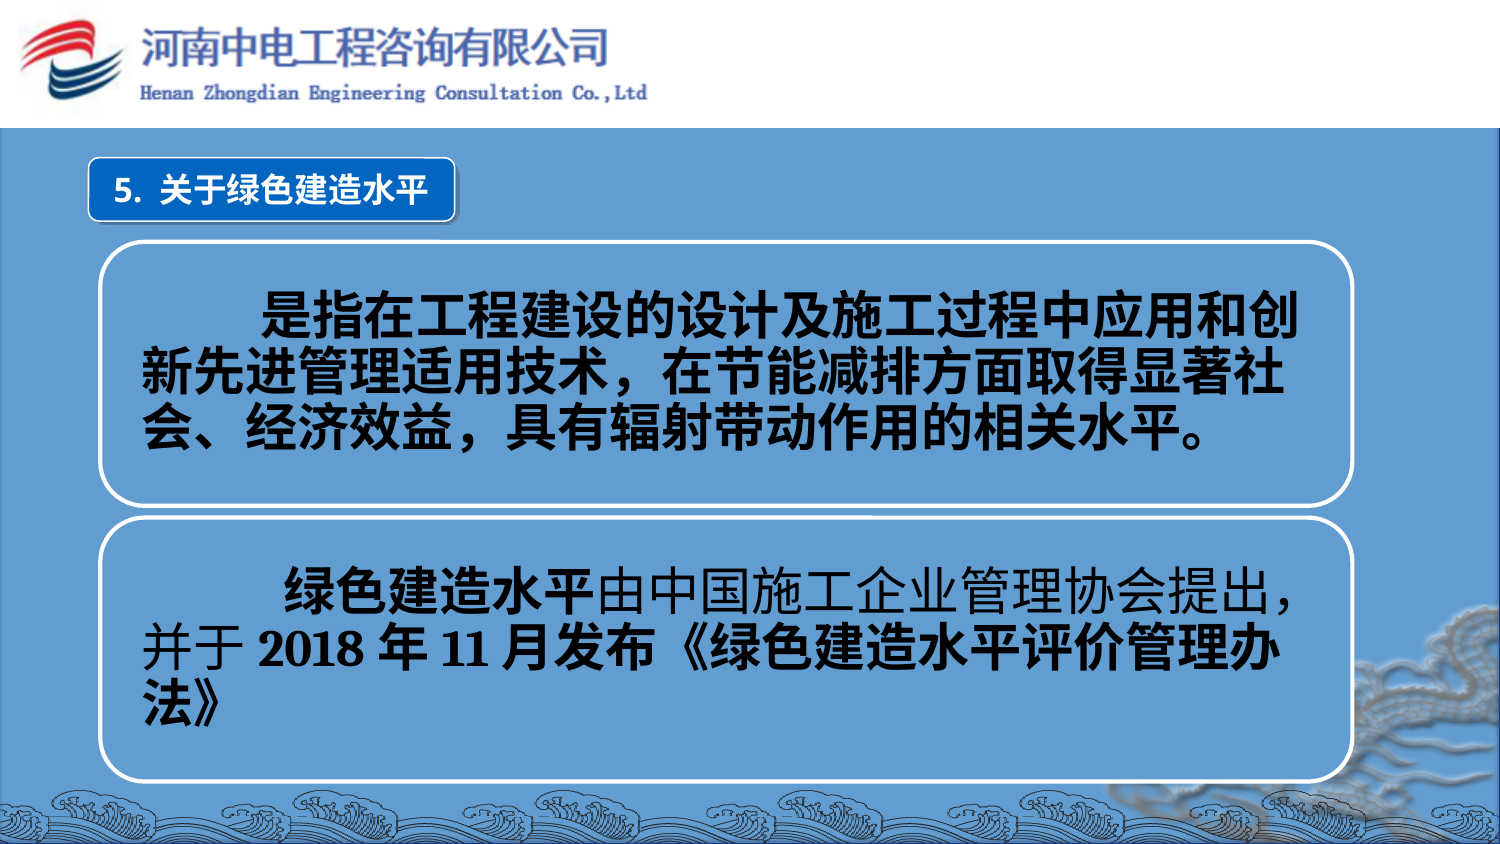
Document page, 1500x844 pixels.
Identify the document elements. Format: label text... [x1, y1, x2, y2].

text_box 5. 关于绿色建造水平 [88, 157, 455, 222]
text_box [99, 220, 1353, 803]
picture [0, 0, 1500, 129]
